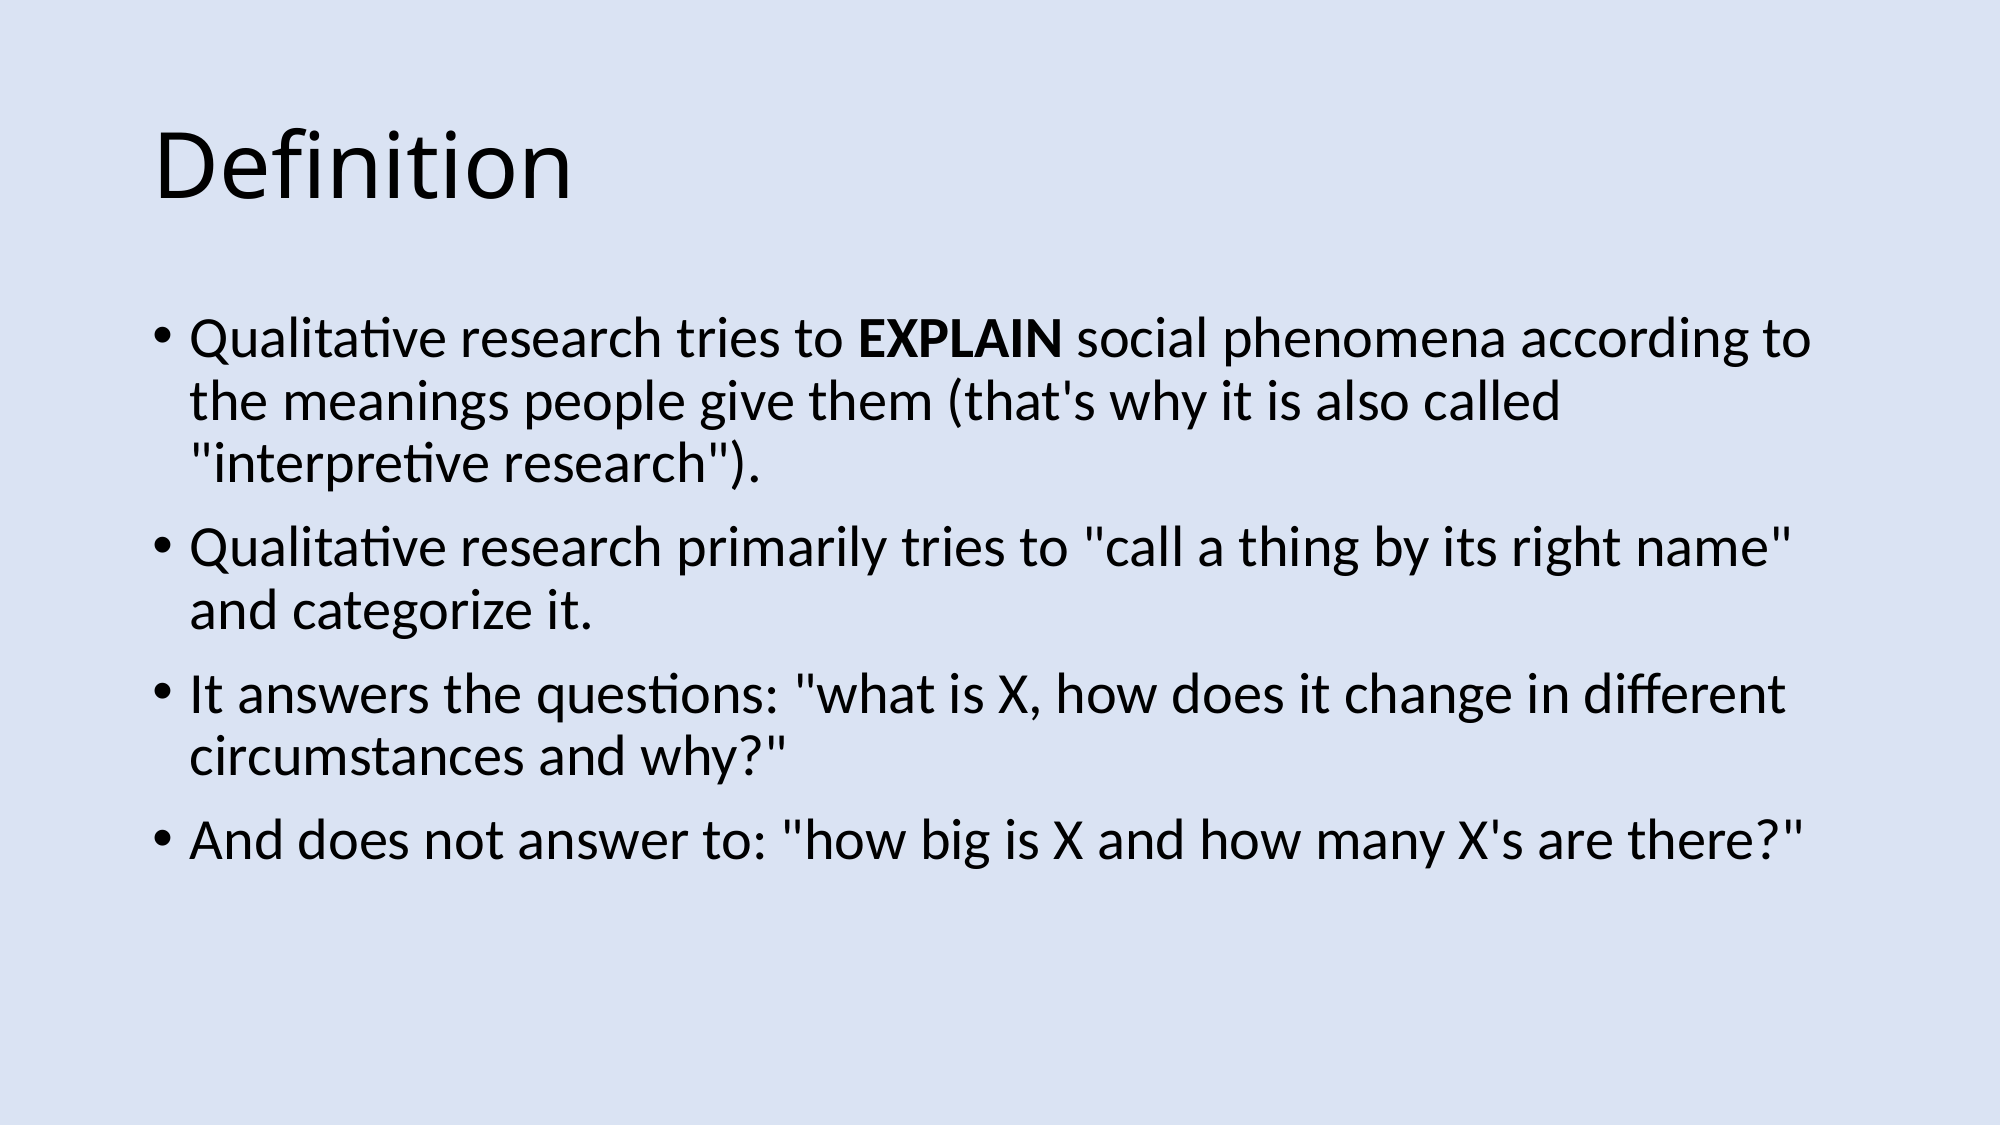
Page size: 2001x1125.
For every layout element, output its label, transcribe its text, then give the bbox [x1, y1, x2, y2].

title Definition [137, 59, 1863, 278]
list Qualitative research tries to EXPLAIN social phenomena according to the meanings people give them (that's why it is also called "interpretive research"). Qualitative research primarily tries to "call a thing by its right name" and categorize it. It answers the questions: "what is X, how does it change in different circumstances and why?" And does not answer to: "how big is X and how many X's are there?" [137, 299, 1863, 1014]
